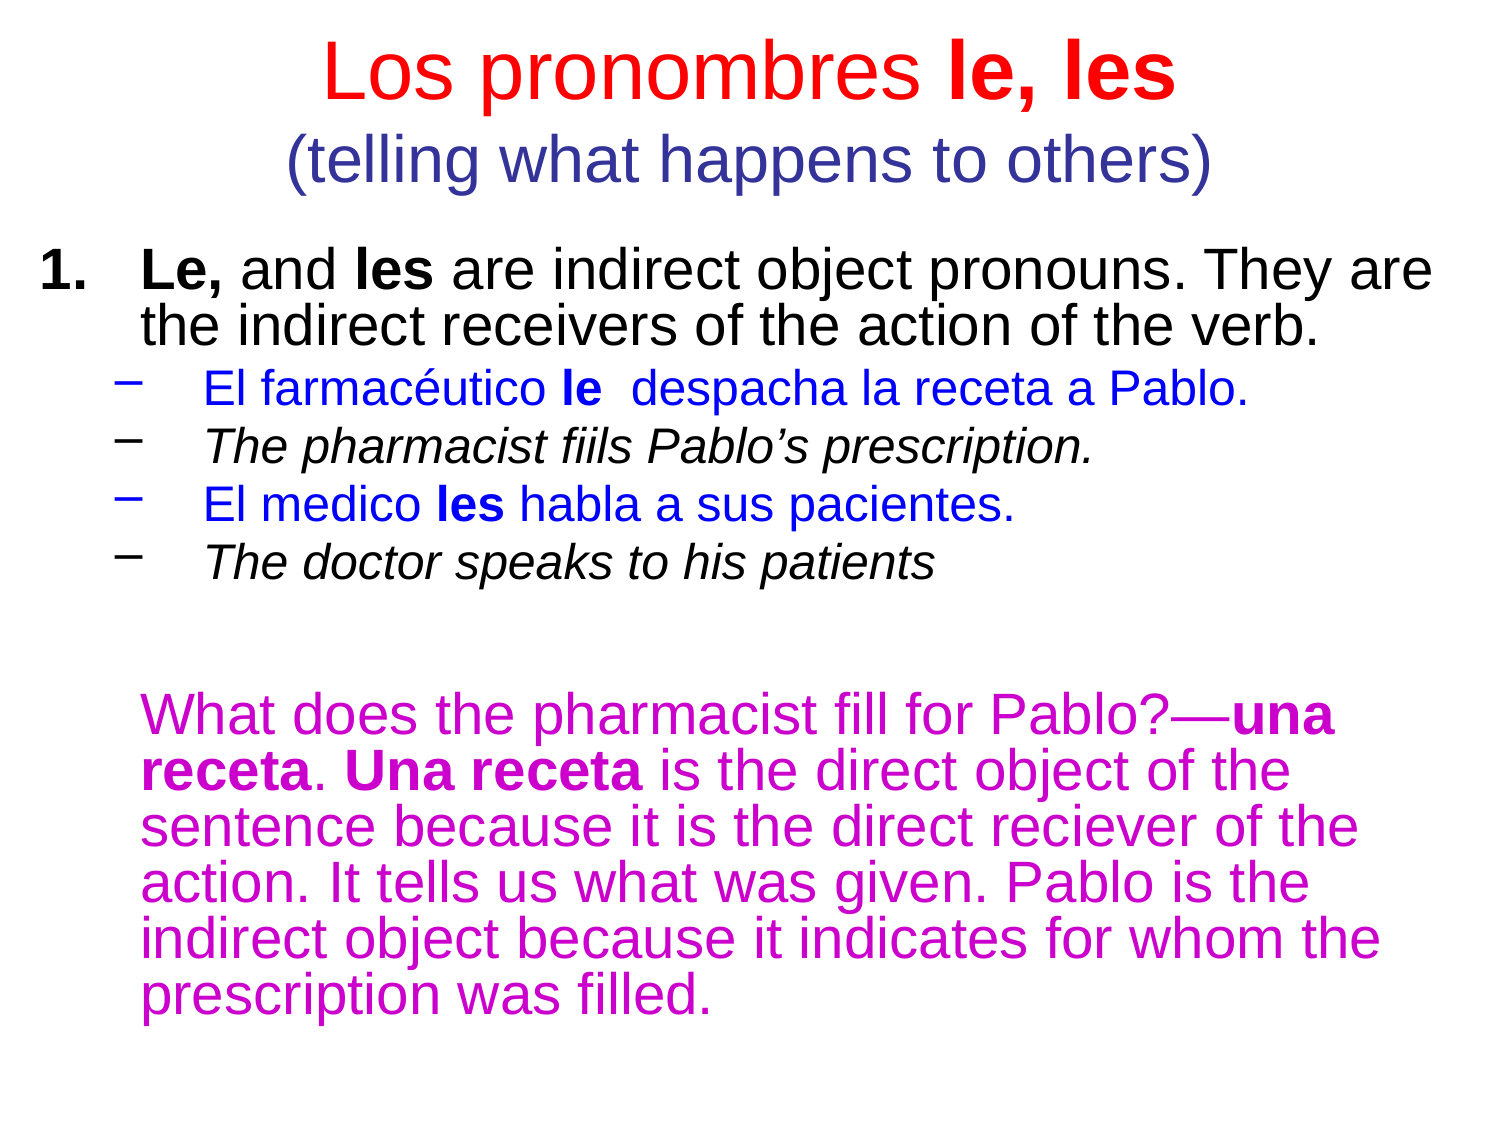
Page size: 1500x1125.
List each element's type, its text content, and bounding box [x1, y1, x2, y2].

title Los pronombres le, les (telling what happens to others) [75, 12, 1425, 200]
list Le, and les are indirect object pronouns. They are the indirect receivers of the action of the verb. El farmacéutico le despacha la receta a Pablo. The pharmacist fiils Pablo’s prescription. El medico les habla a sus pacientes. The doctor speaks to his patients What does the pharmacist fill for Pablo?—una receta. Una receta is the direct object of the sentence because it is the direct reciever of the action. It tells us what was given. Pablo is the indirect object because it indicates for whom the prescription was filled. [24, 237, 1475, 1063]
